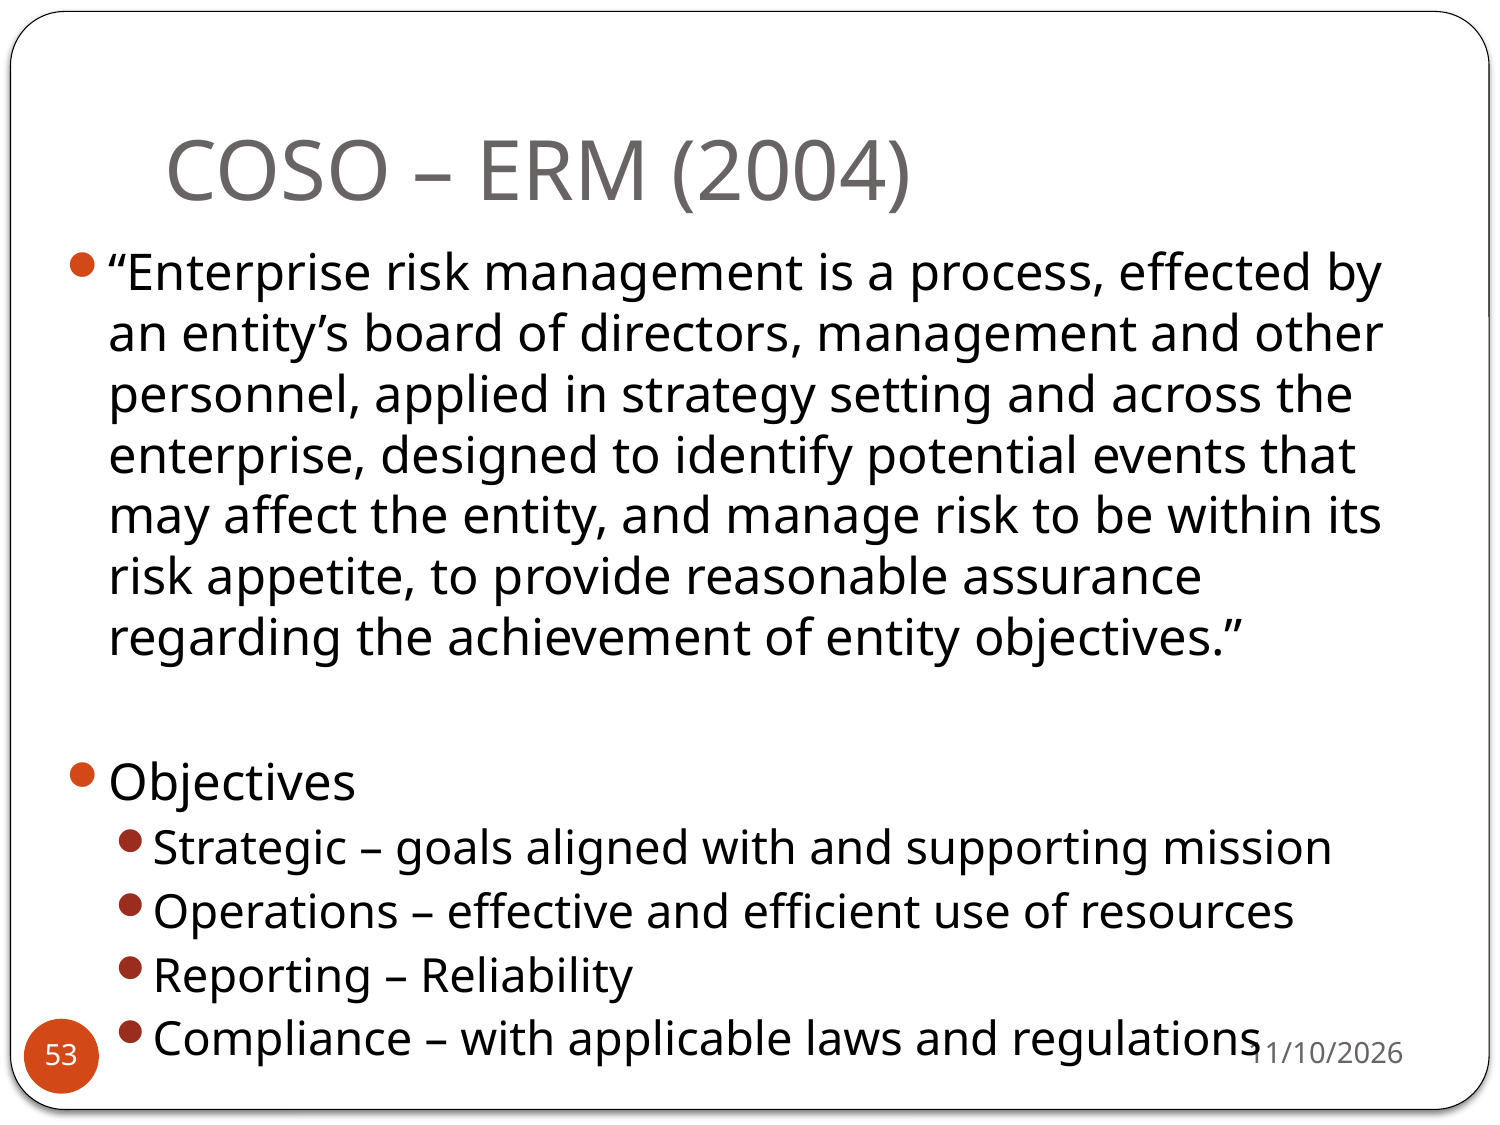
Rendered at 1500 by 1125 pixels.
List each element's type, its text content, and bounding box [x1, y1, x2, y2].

list “Enterprise risk management is a process, effected by an entity’s board of directors, management and other personnel, applied in strategy setting and across the enterprise, designed to identify potential events that may affect the entity, and manage risk to be within its risk appetite, to provide reasonable assurance regarding the achievement of entity objectives.” Objectives Strategic – goals aligned with and supporting mission Operations – effective and efficient use of resources Reporting – Reliability Compliance – with applicable laws and regulations [51, 232, 1465, 1082]
slide_number 53 [23, 1018, 99, 1094]
title COSO – ERM (2004) [150, 45, 1425, 232]
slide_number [1012, 1015, 1419, 1094]
